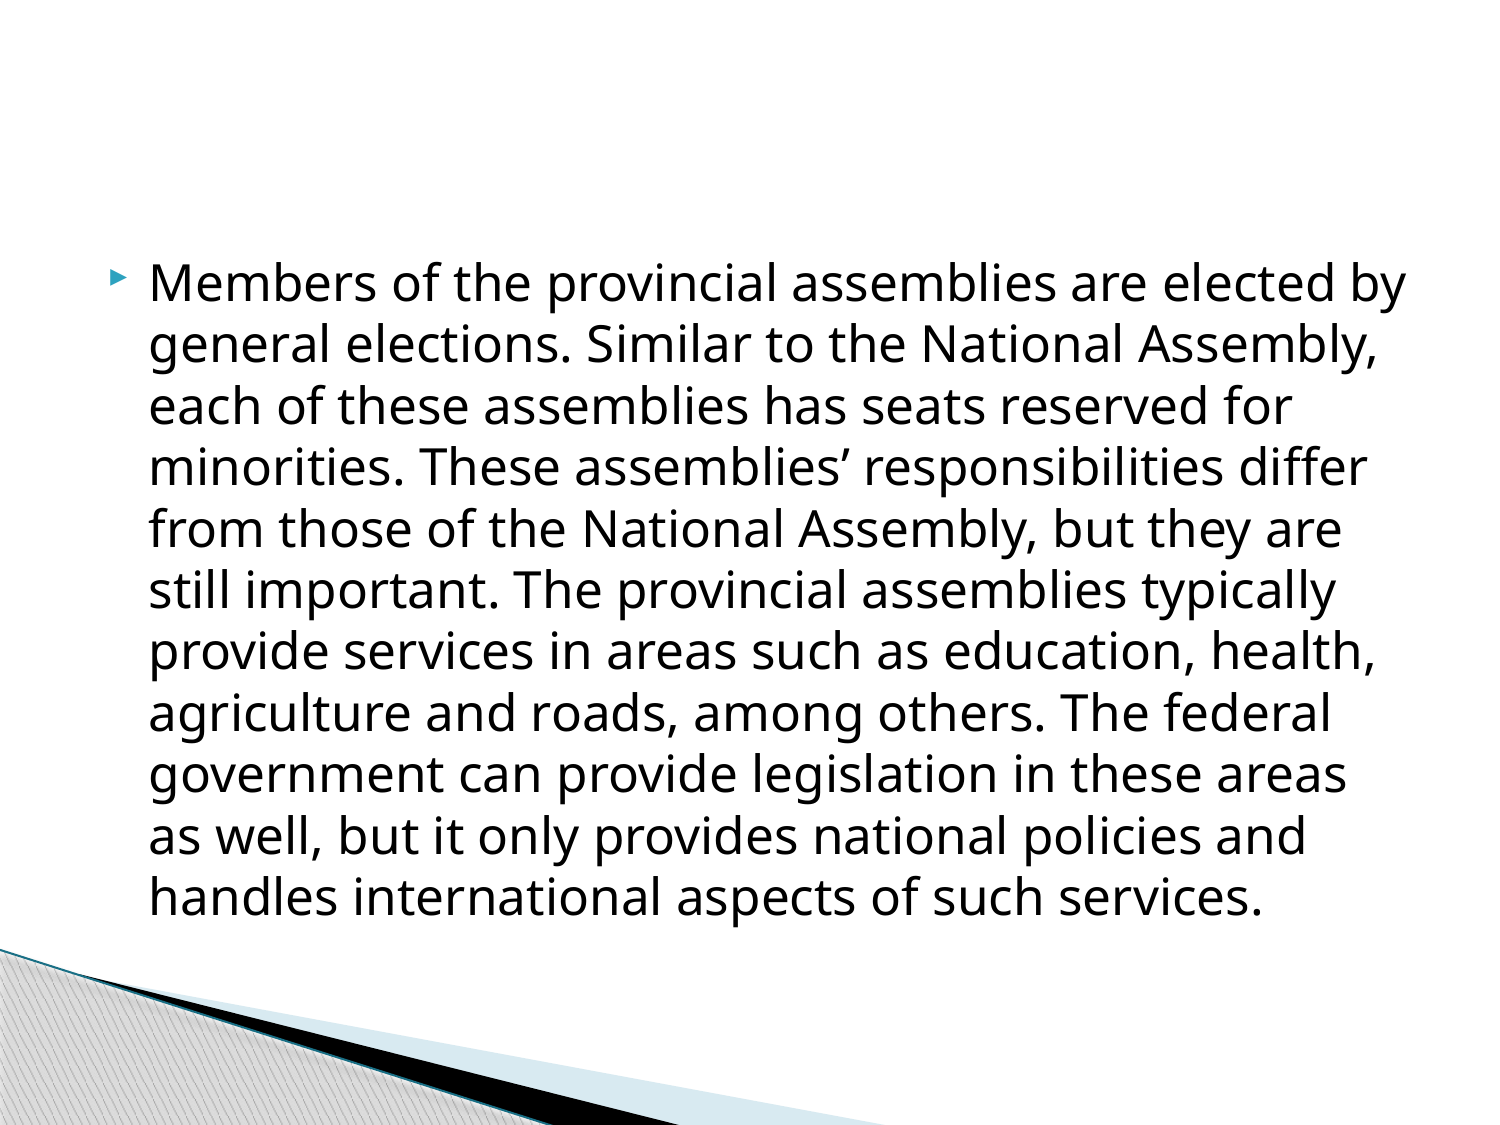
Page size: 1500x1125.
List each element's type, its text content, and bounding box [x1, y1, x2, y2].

list Members of the provincial assemblies are elected by general elections. Similar to the National Assembly, each of these assemblies has seats reserved for minorities. These assemblies’ responsibilities differ from those of the National Assembly, but they are still important. The provincial assemblies typically provide services in areas such as education, health, agriculture and roads, among others. The federal government can provide legislation in these areas as well, but it only provides national policies and handles international aspects of such services. [75, 243, 1425, 986]
